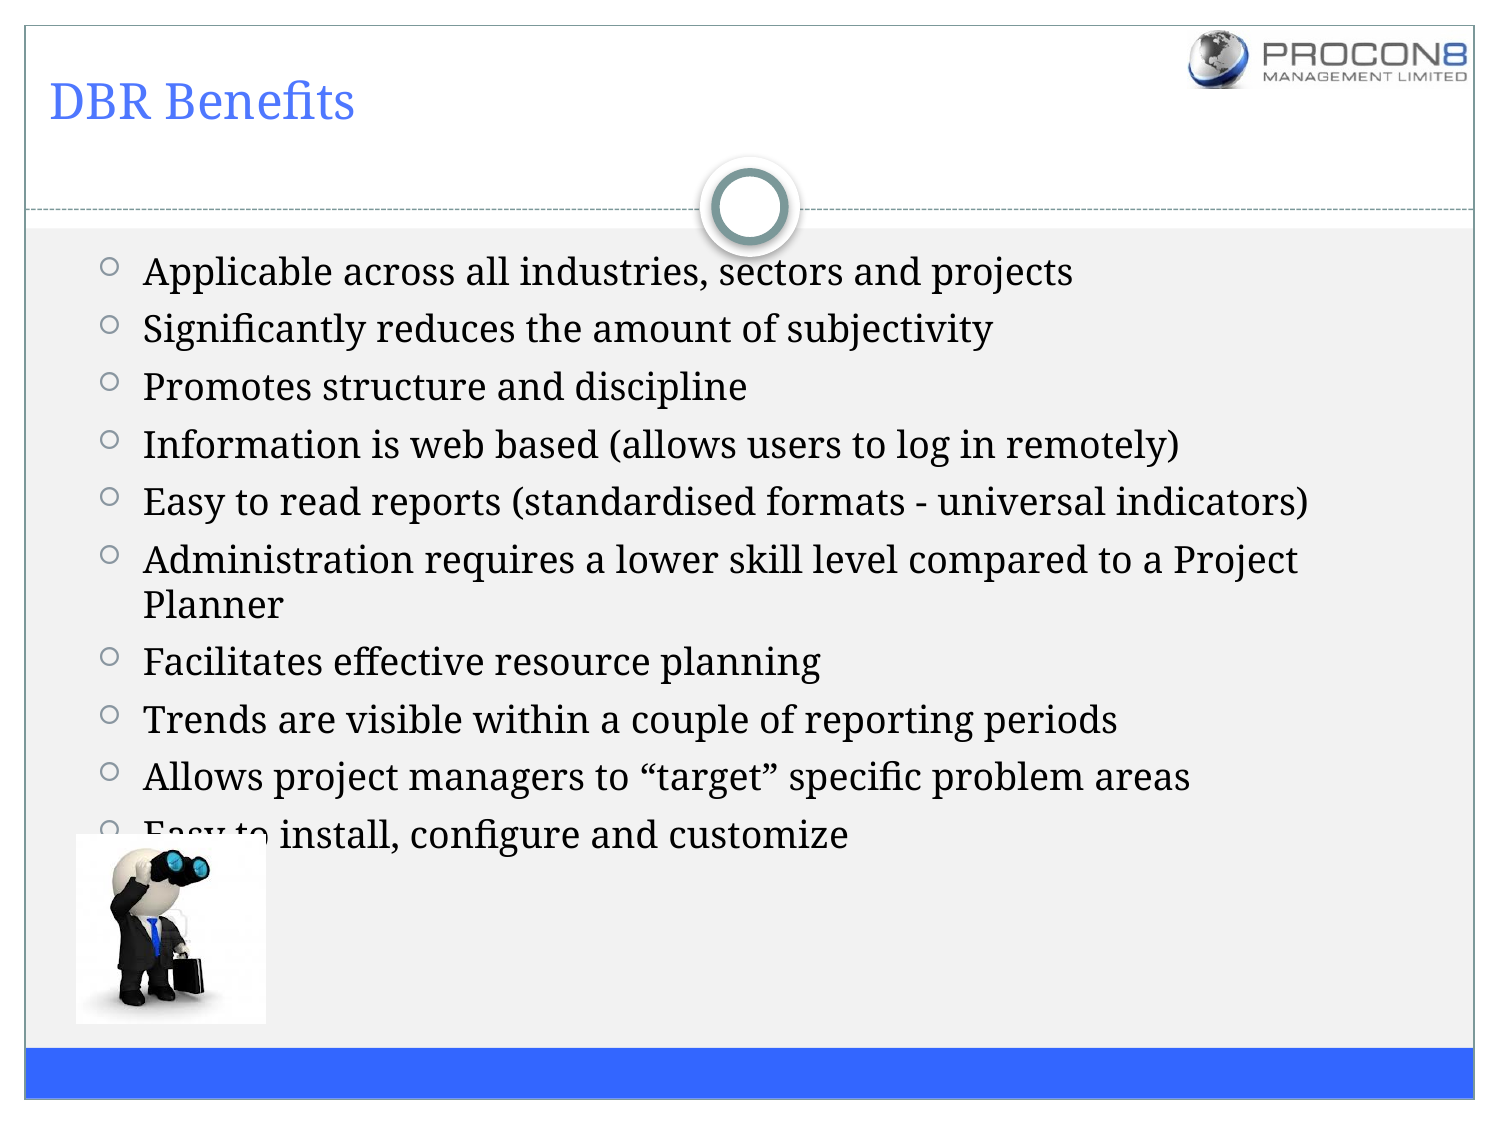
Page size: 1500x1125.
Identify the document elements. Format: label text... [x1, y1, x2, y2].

picture [76, 833, 266, 1024]
picture [1186, 30, 1471, 89]
text_box Applicable across all industries, sectors and projects Significantly reduces the amount of subjectivity Promotes structure and discipline Information is web based (allows users to log in remotely) Easy to read reports (standardised formats - universal indicators) Administration requires a lower skill level compared to a Project Planner Facilitates effective resource planning Trends are visible within a couple of reporting periods Allows project managers to “target” specific problem areas Easy to install, configure and customize [67, 240, 1439, 863]
title DBR Benefits [49, 37, 1450, 162]
